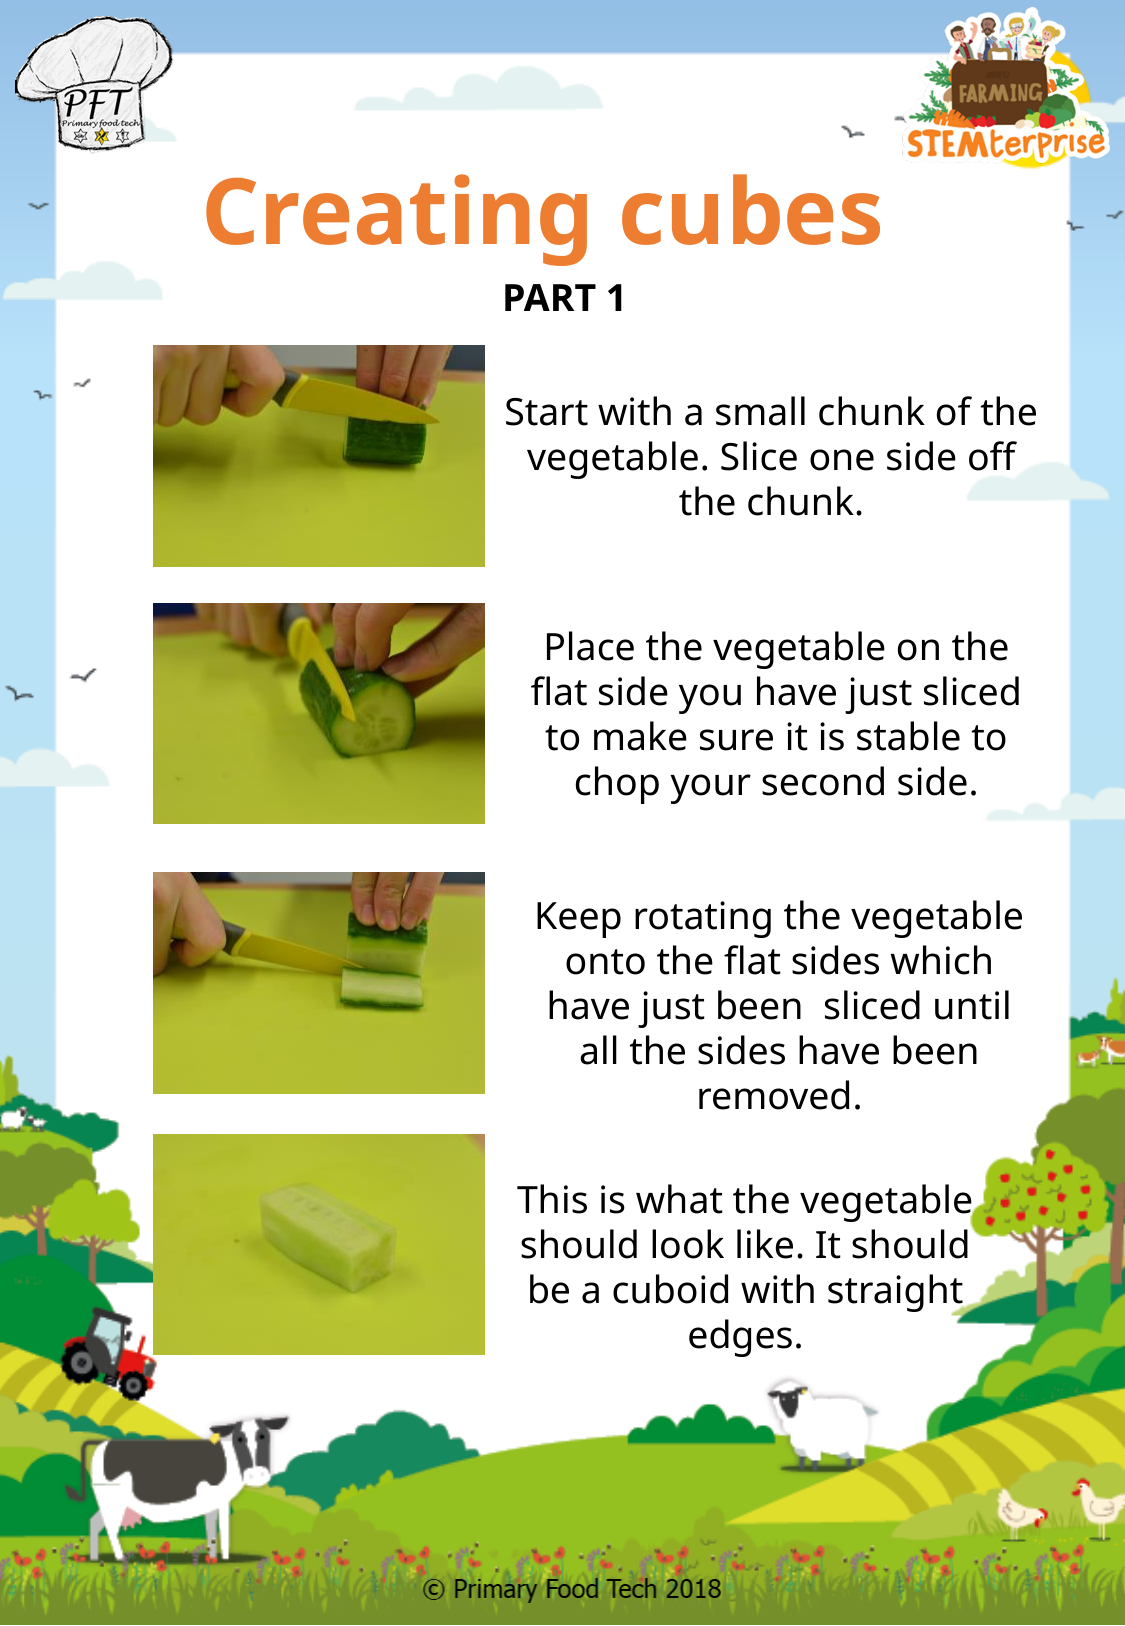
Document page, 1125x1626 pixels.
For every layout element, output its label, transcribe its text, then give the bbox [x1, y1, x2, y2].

picture [0, 0, 1125, 1625]
text_box Creating cubes [11, 122, 15, 293]
